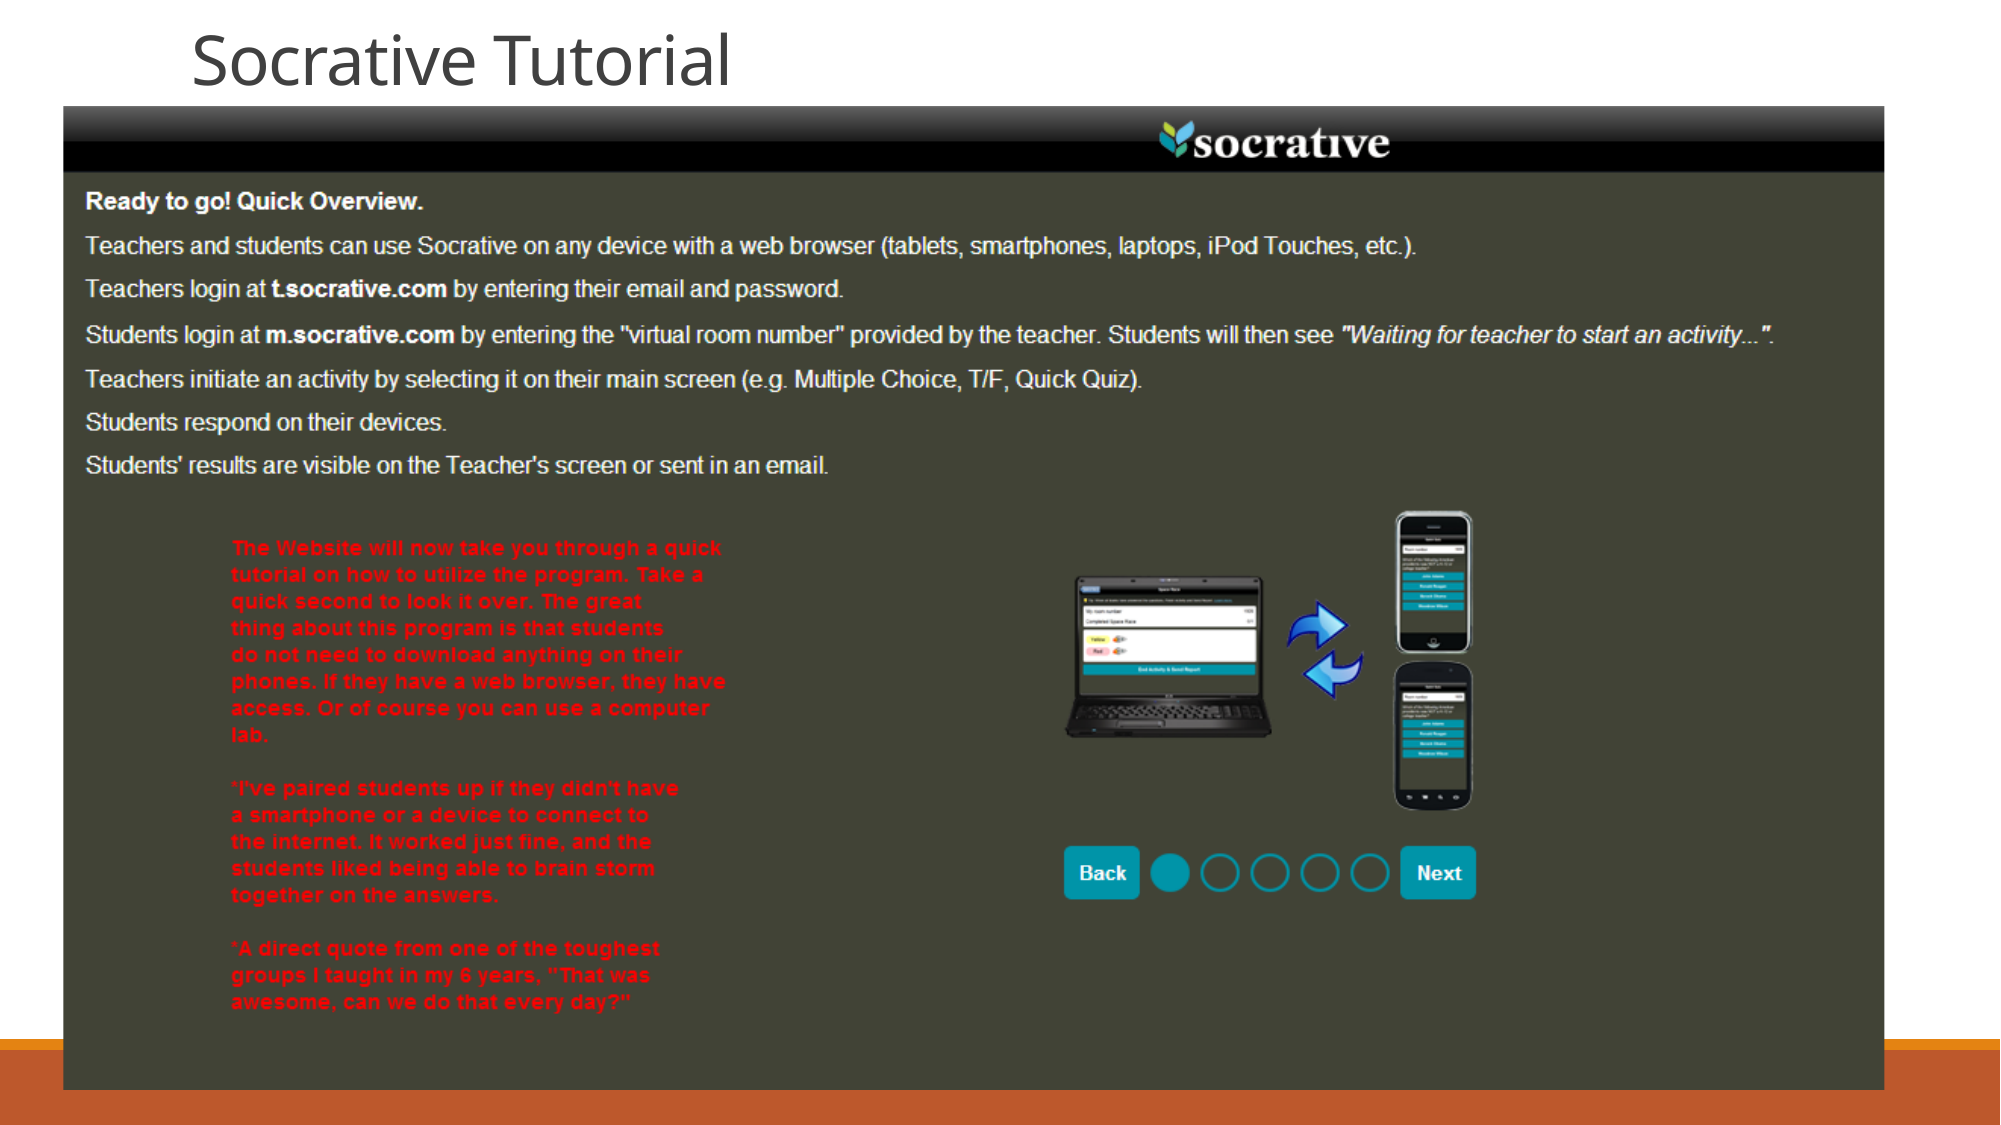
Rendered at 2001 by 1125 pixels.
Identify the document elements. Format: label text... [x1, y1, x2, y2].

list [62, 106, 1885, 1090]
title Socrative Tutorial [176, 20, 1827, 103]
